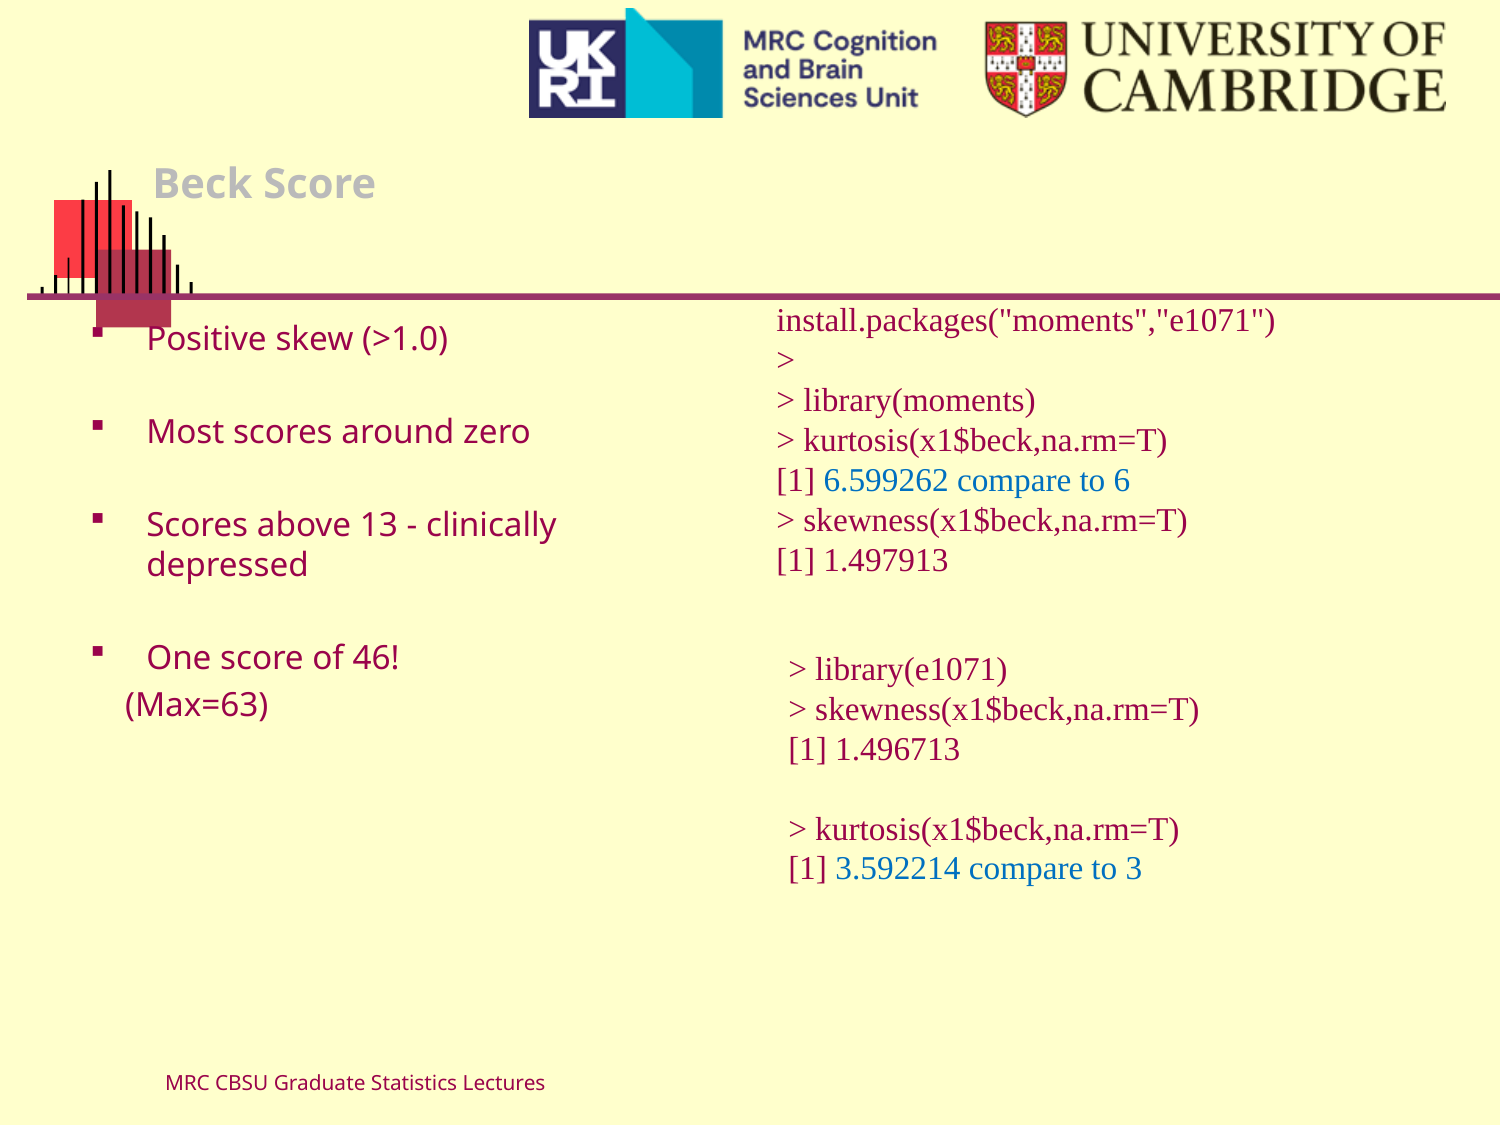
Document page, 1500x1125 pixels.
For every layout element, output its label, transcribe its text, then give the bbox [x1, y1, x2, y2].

text_box > library(e1071) > skewness(x1$beck,na.rm=T) [1] 1.496713 > kurtosis(x1$beck,na.rm=T) [1] 3.592214 compare to 3 [773, 639, 1500, 895]
picture [529, 8, 1446, 118]
footer MRC CBSU Graduate Statistics Lectures [149, 1062, 988, 1101]
title Beck Score [137, 137, 988, 233]
list Positive skew (>1.0) Most scores around zero Scores above 13 - clinically depressed One score of 46! (Max=63) [75, 262, 738, 1038]
text_box install.packages("moments","e1071") > > library(moments) > kurtosis(x1$beck,na.rm=T) [1] 6.599262 compare to 6 > skewness(x1$beck,na.rm=T) [1] 1.497913 [761, 290, 1500, 585]
